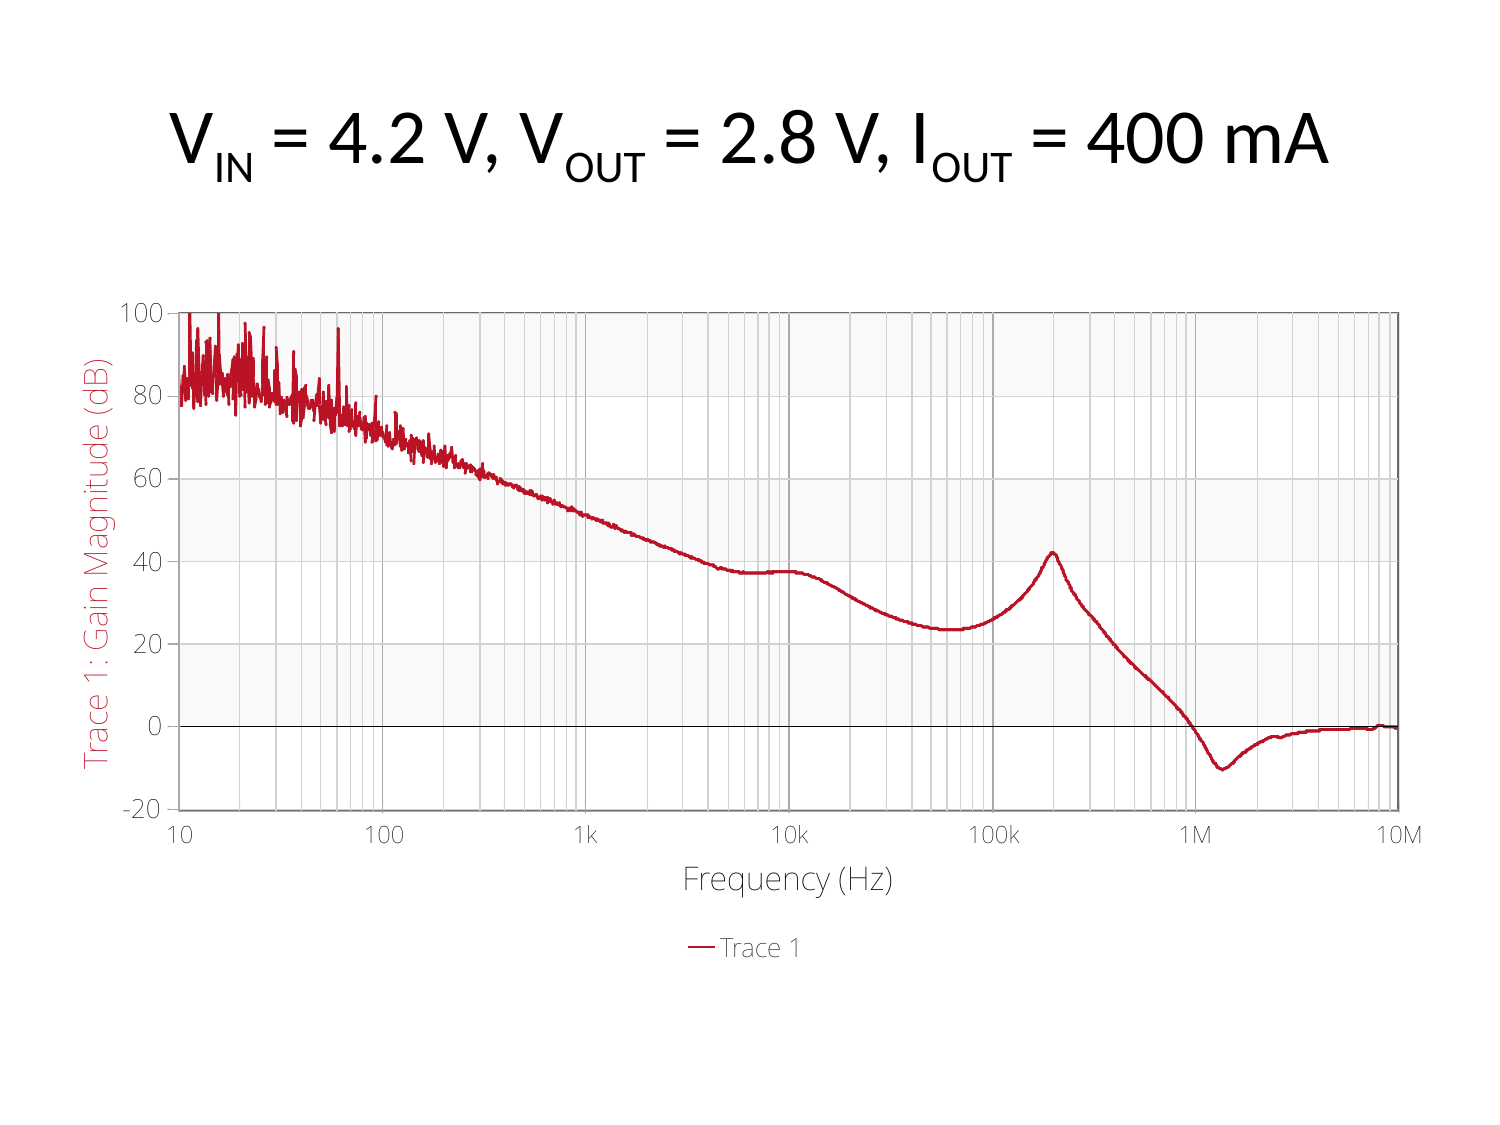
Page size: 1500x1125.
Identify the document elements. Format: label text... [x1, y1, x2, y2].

title VIN = 4.2 V, VOUT = 2.8 V, IOUT = 400 mA [75, 45, 1425, 233]
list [74, 296, 1426, 972]
